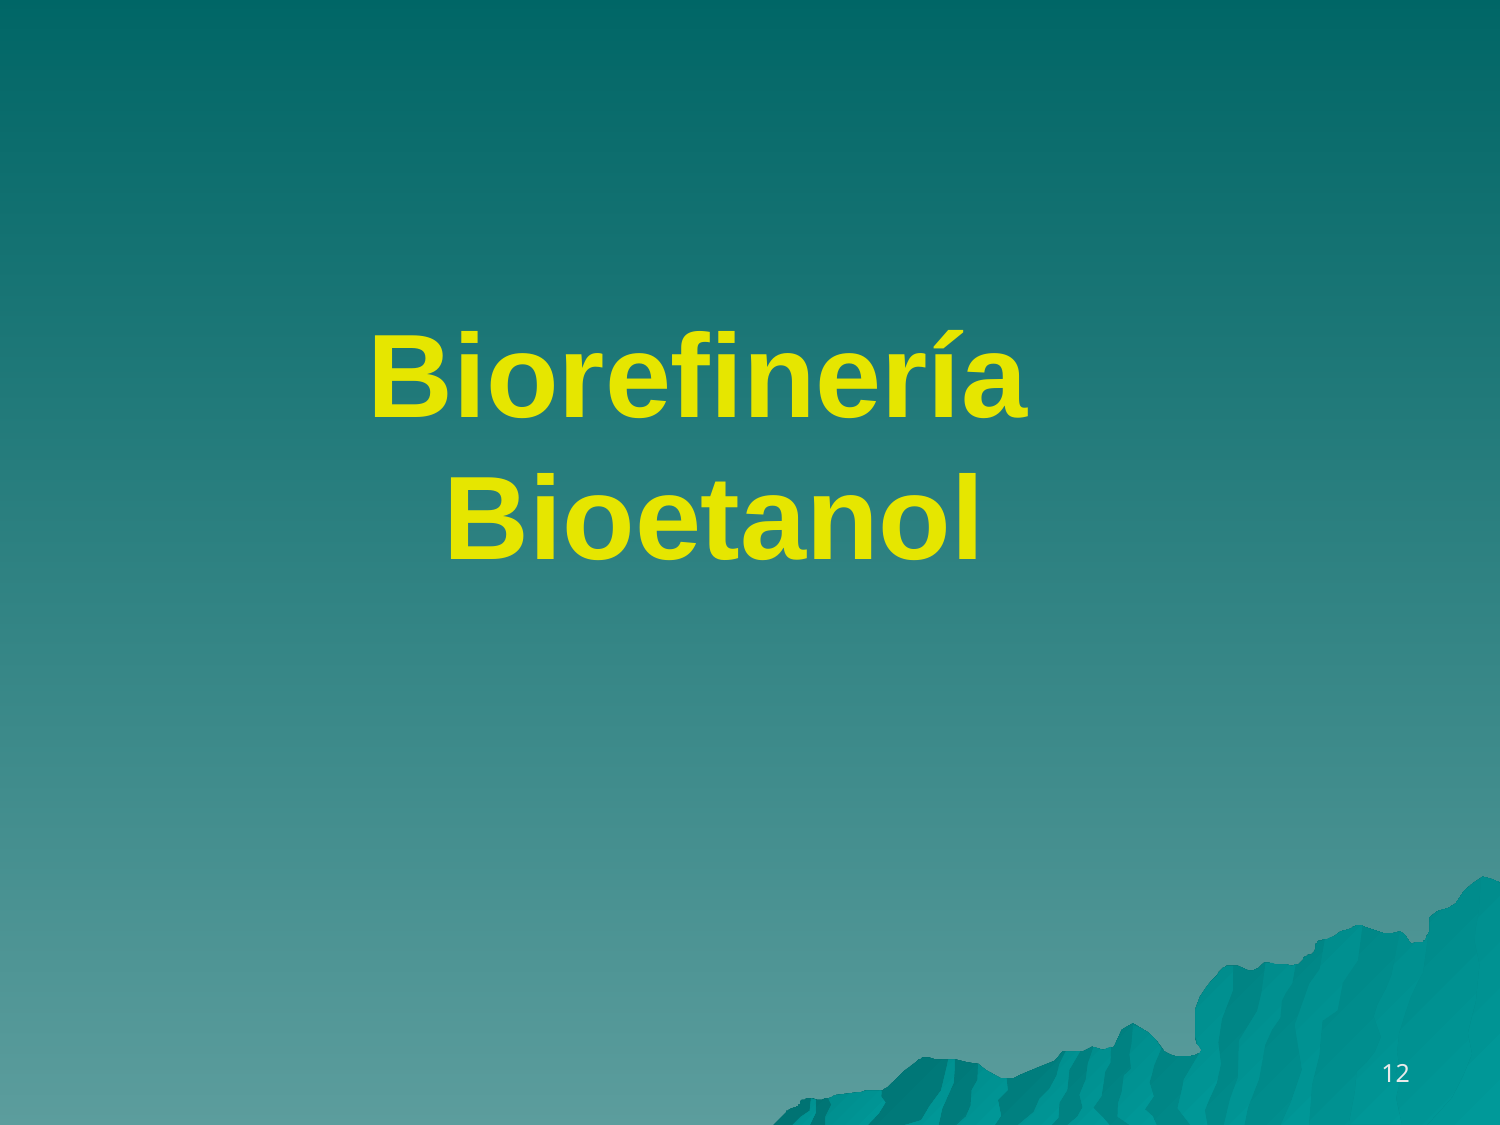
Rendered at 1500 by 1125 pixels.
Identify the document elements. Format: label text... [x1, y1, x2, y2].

title Biorefinería Bioetanol [76, 349, 1353, 592]
slide_number 12 [1074, 1023, 1426, 1100]
